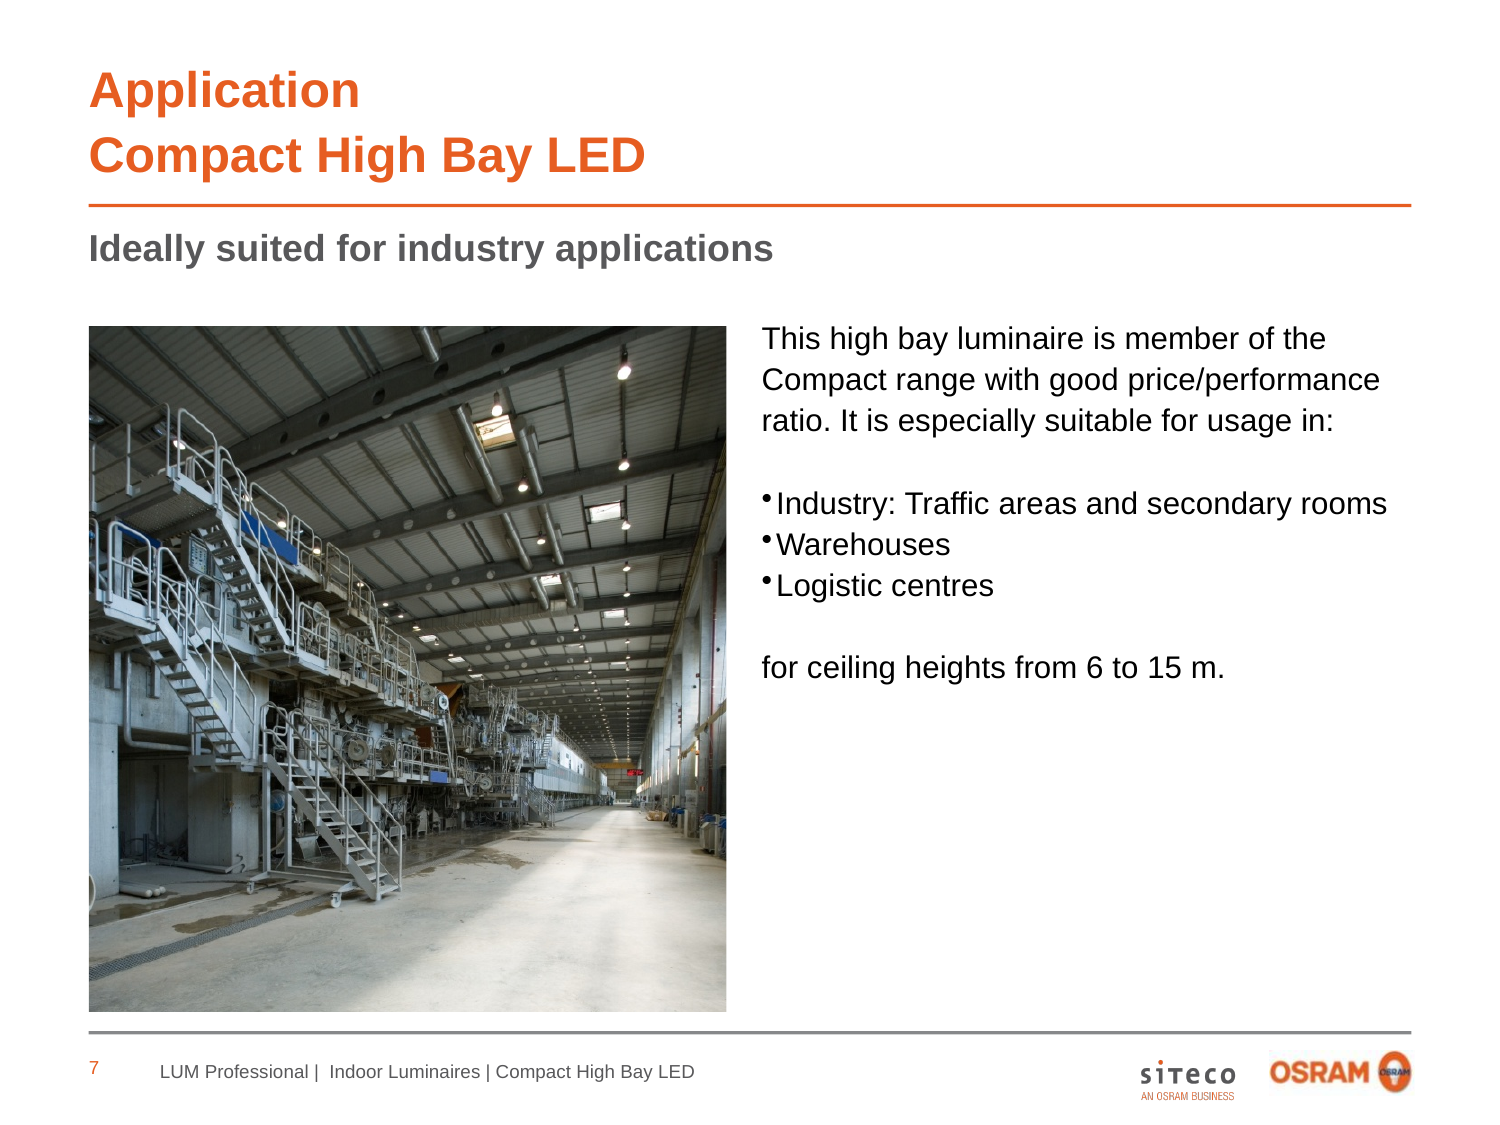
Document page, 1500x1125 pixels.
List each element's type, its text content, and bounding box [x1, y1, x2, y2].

title Application Compact High Bay LED [88, 50, 1412, 185]
text_box Ideally suited for industry applications [88, 219, 1412, 303]
text_box LUM Professional | Indoor Luminaires | Compact High Bay LED [145, 1052, 1176, 1079]
list This high bay luminaire is member of the Compact range with good price/performance ratio. It is especially suitable for usage in: Industry: Traffic areas and secondary rooms Warehouses Logistic centres for ceiling heights from 6 to 15 m. [761, 303, 1412, 1012]
picture [1269, 1050, 1415, 1096]
slide_number 7 [88, 1051, 136, 1080]
picture [88, 326, 727, 1012]
